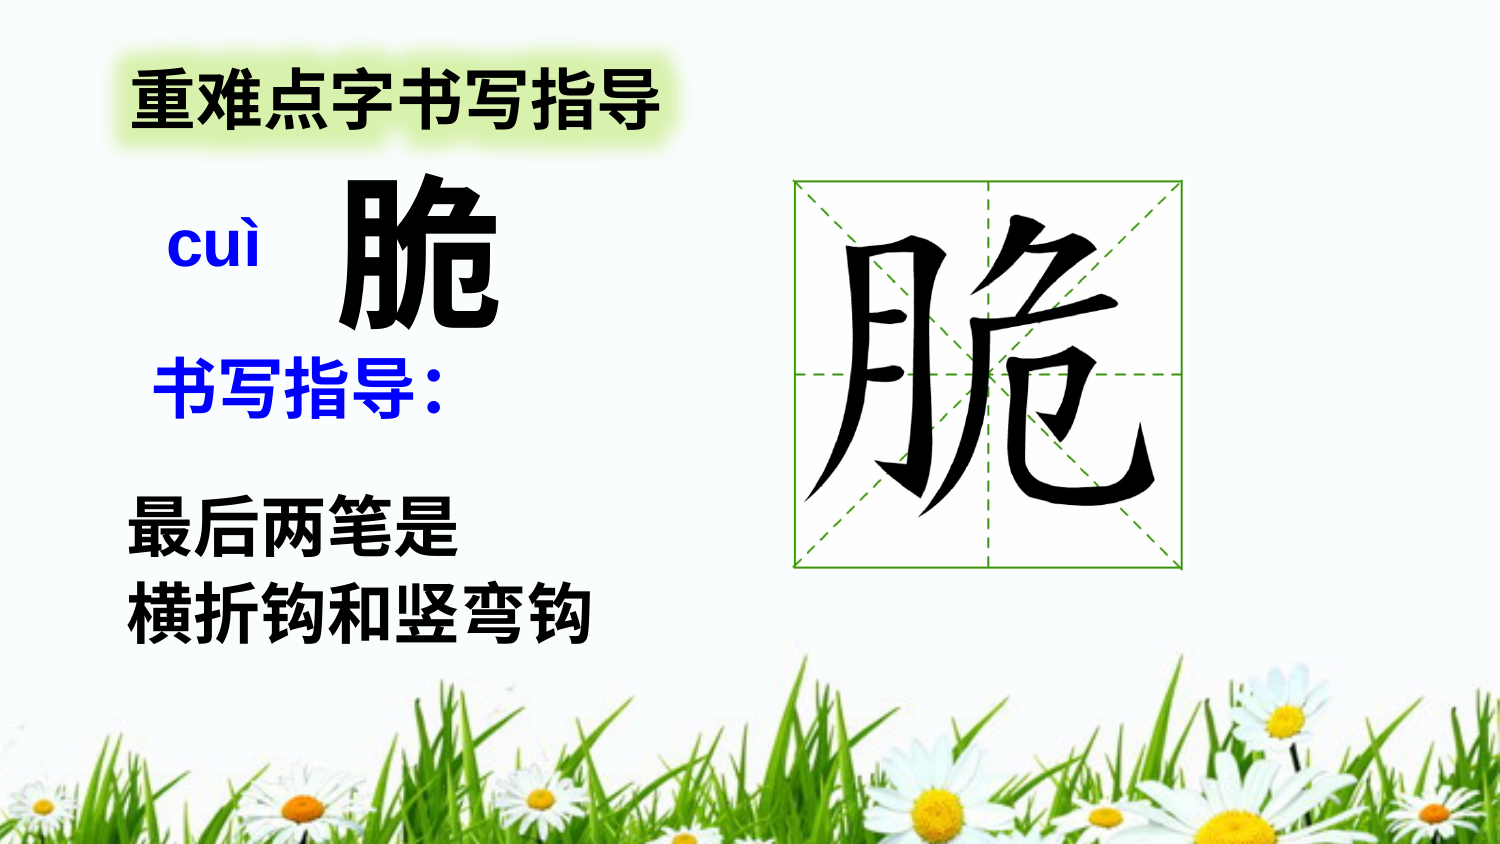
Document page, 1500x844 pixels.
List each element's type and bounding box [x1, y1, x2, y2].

text_box [791, 177, 1188, 572]
picture [0, 0, 1500, 844]
